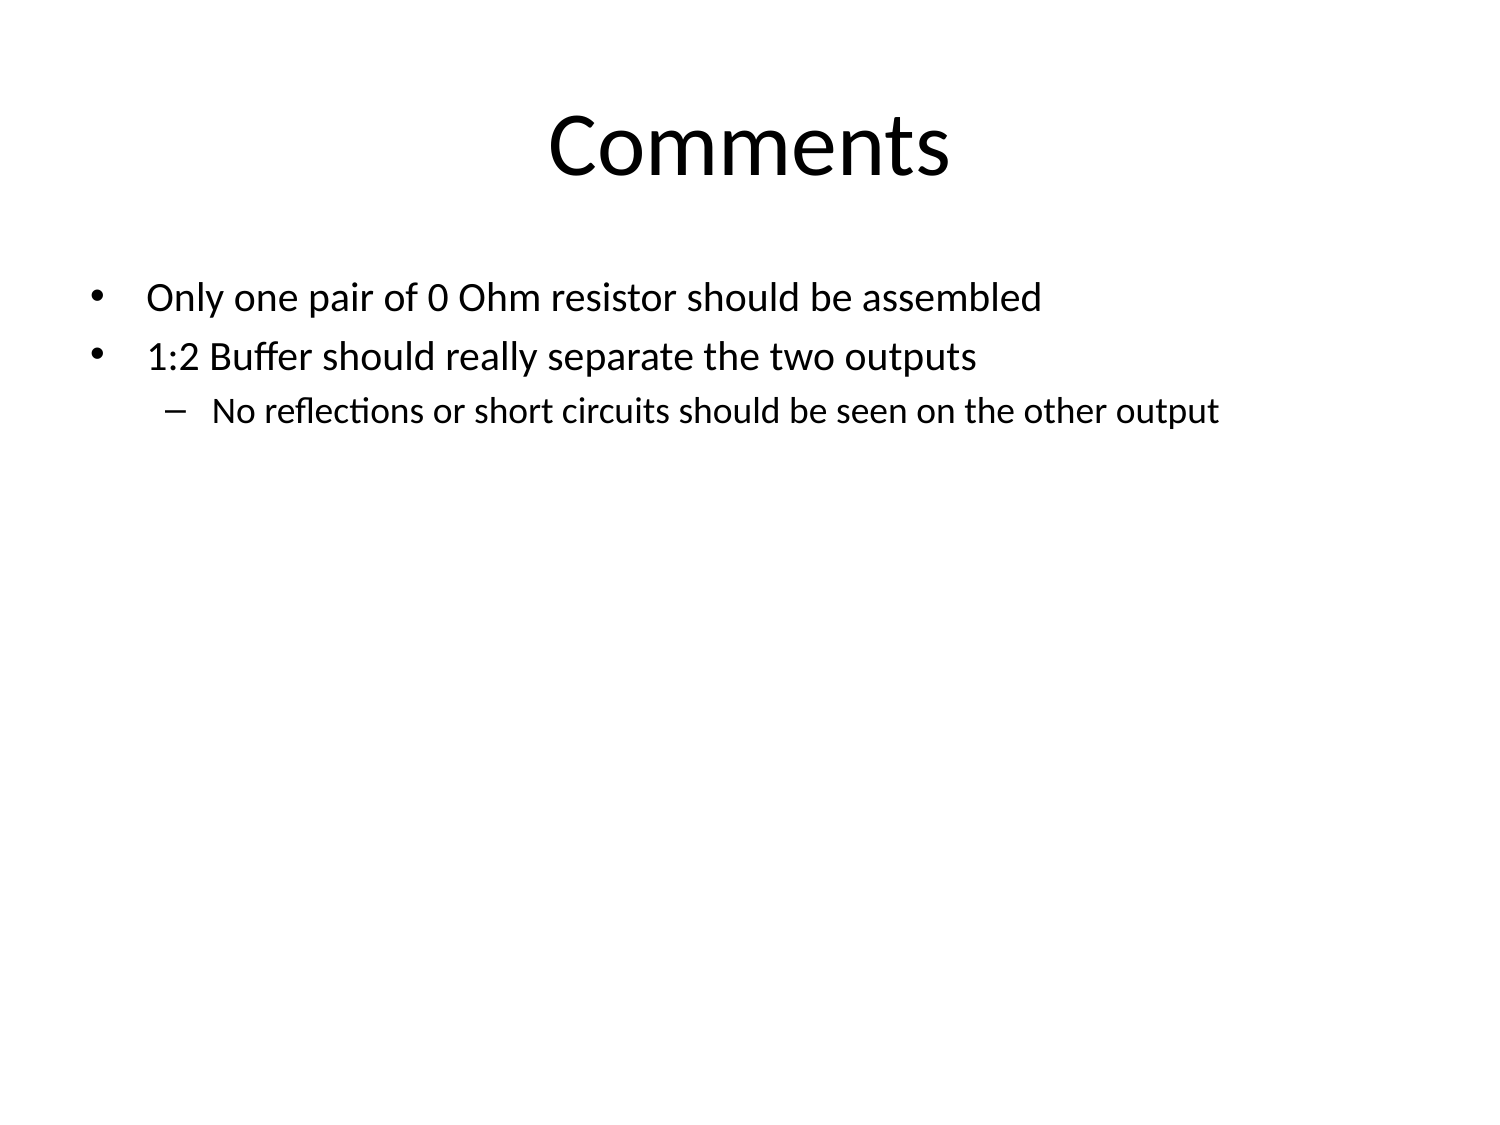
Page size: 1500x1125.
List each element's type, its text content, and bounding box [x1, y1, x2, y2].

title Comments [75, 45, 1425, 233]
list Only one pair of 0 Ohm resistor should be assembled 1:2 Buffer should really separate the two outputs No reflections or short circuits should be seen on the other output [75, 262, 1425, 1005]
